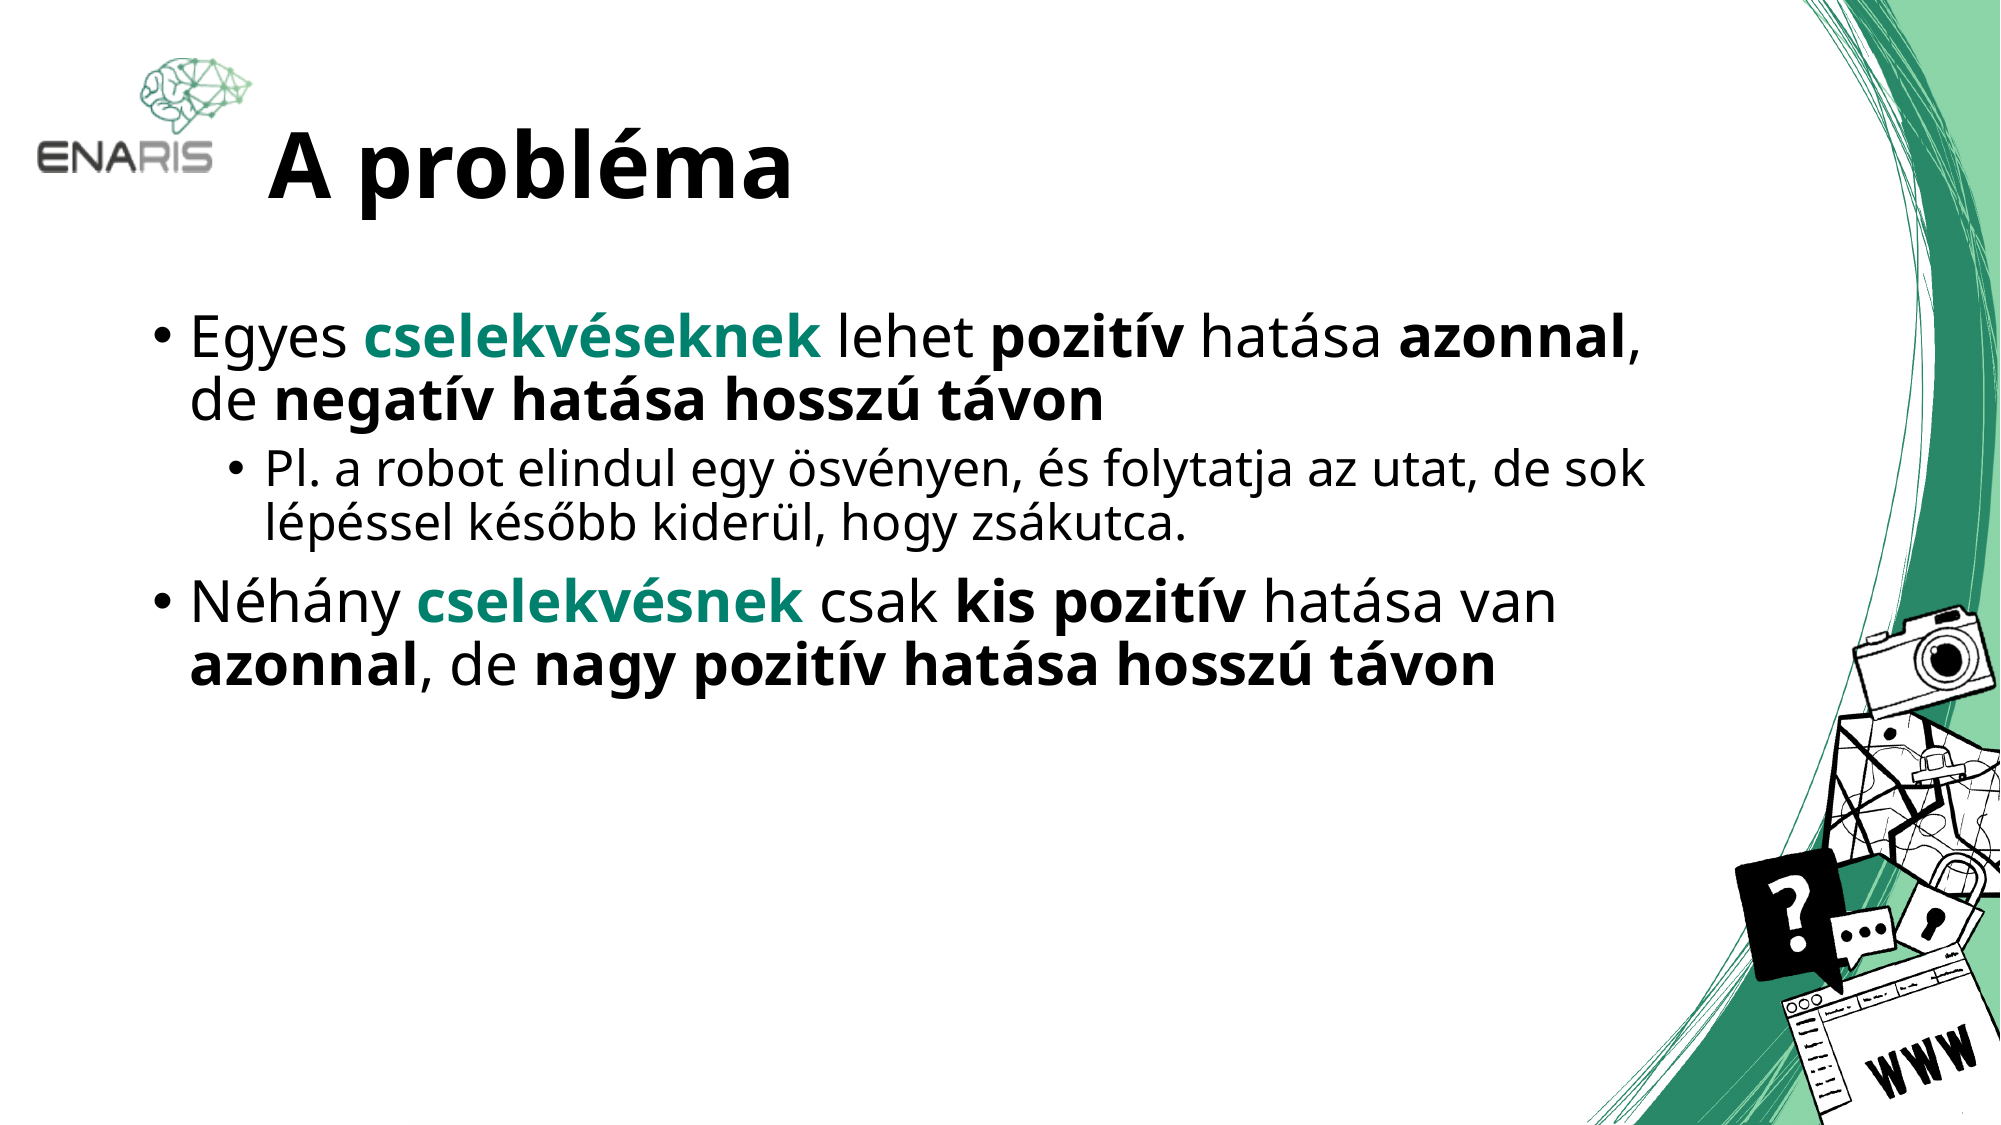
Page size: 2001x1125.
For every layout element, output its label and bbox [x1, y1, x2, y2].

picture [37, 58, 254, 173]
picture [408, 0, 2000, 1125]
title [253, 59, 1863, 278]
list [137, 299, 1728, 1014]
